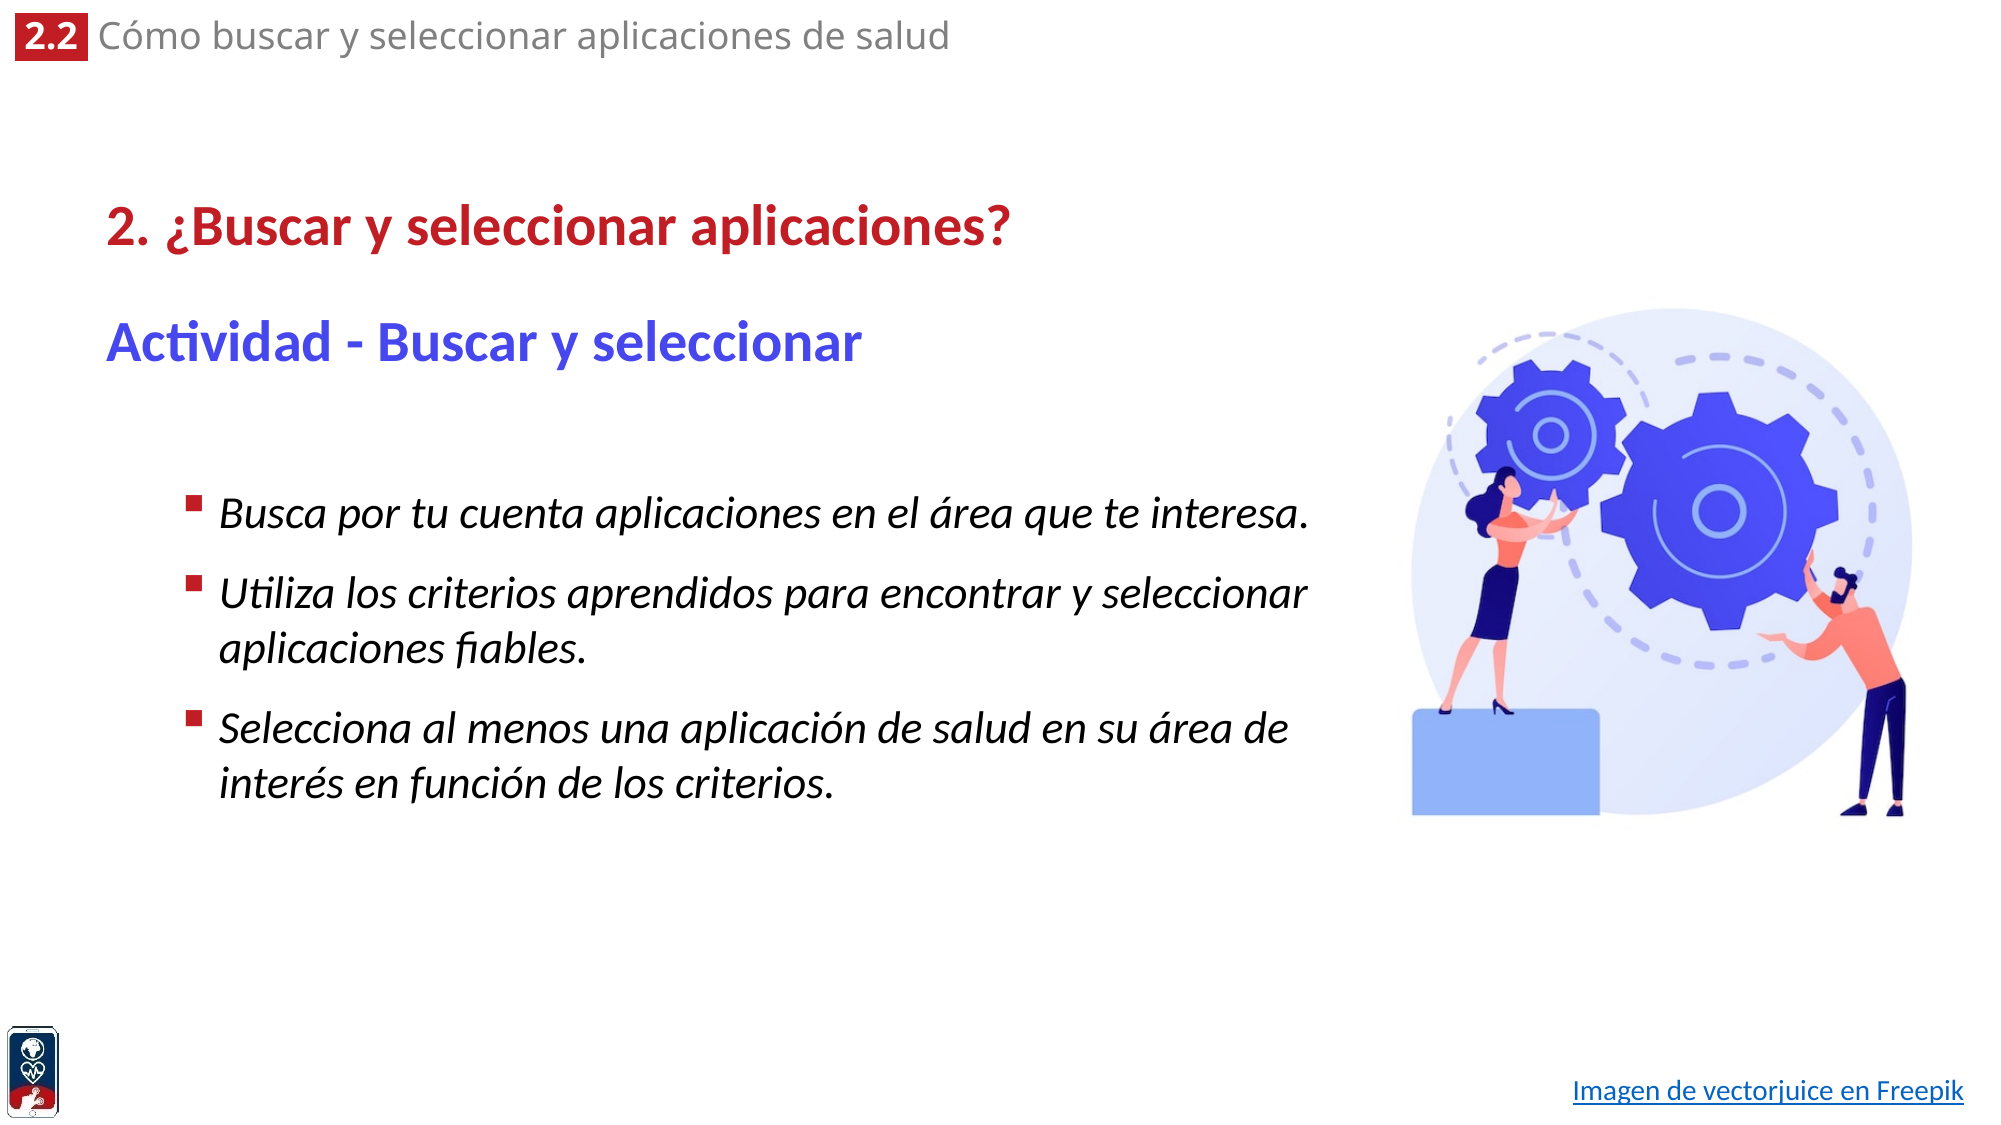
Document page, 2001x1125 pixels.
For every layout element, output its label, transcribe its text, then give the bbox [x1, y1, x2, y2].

title 2. ¿Buscar y seleccionar aplicaciones? [91, 177, 1906, 277]
picture [7, 1026, 59, 1118]
list Actividad - Buscar y seleccionar Busca por tu cuenta aplicaciones en el área que te interesa. Utiliza los criterios aprendidos para encontrar y seleccionar aplicaciones fiables. Selecciona al menos una aplicación de salud en su área de interés en función de los criterios. [91, 295, 1347, 1094]
picture [1328, 226, 2000, 899]
text_box Imagen de vectorjuice en Freepik [1448, 1064, 1979, 1115]
